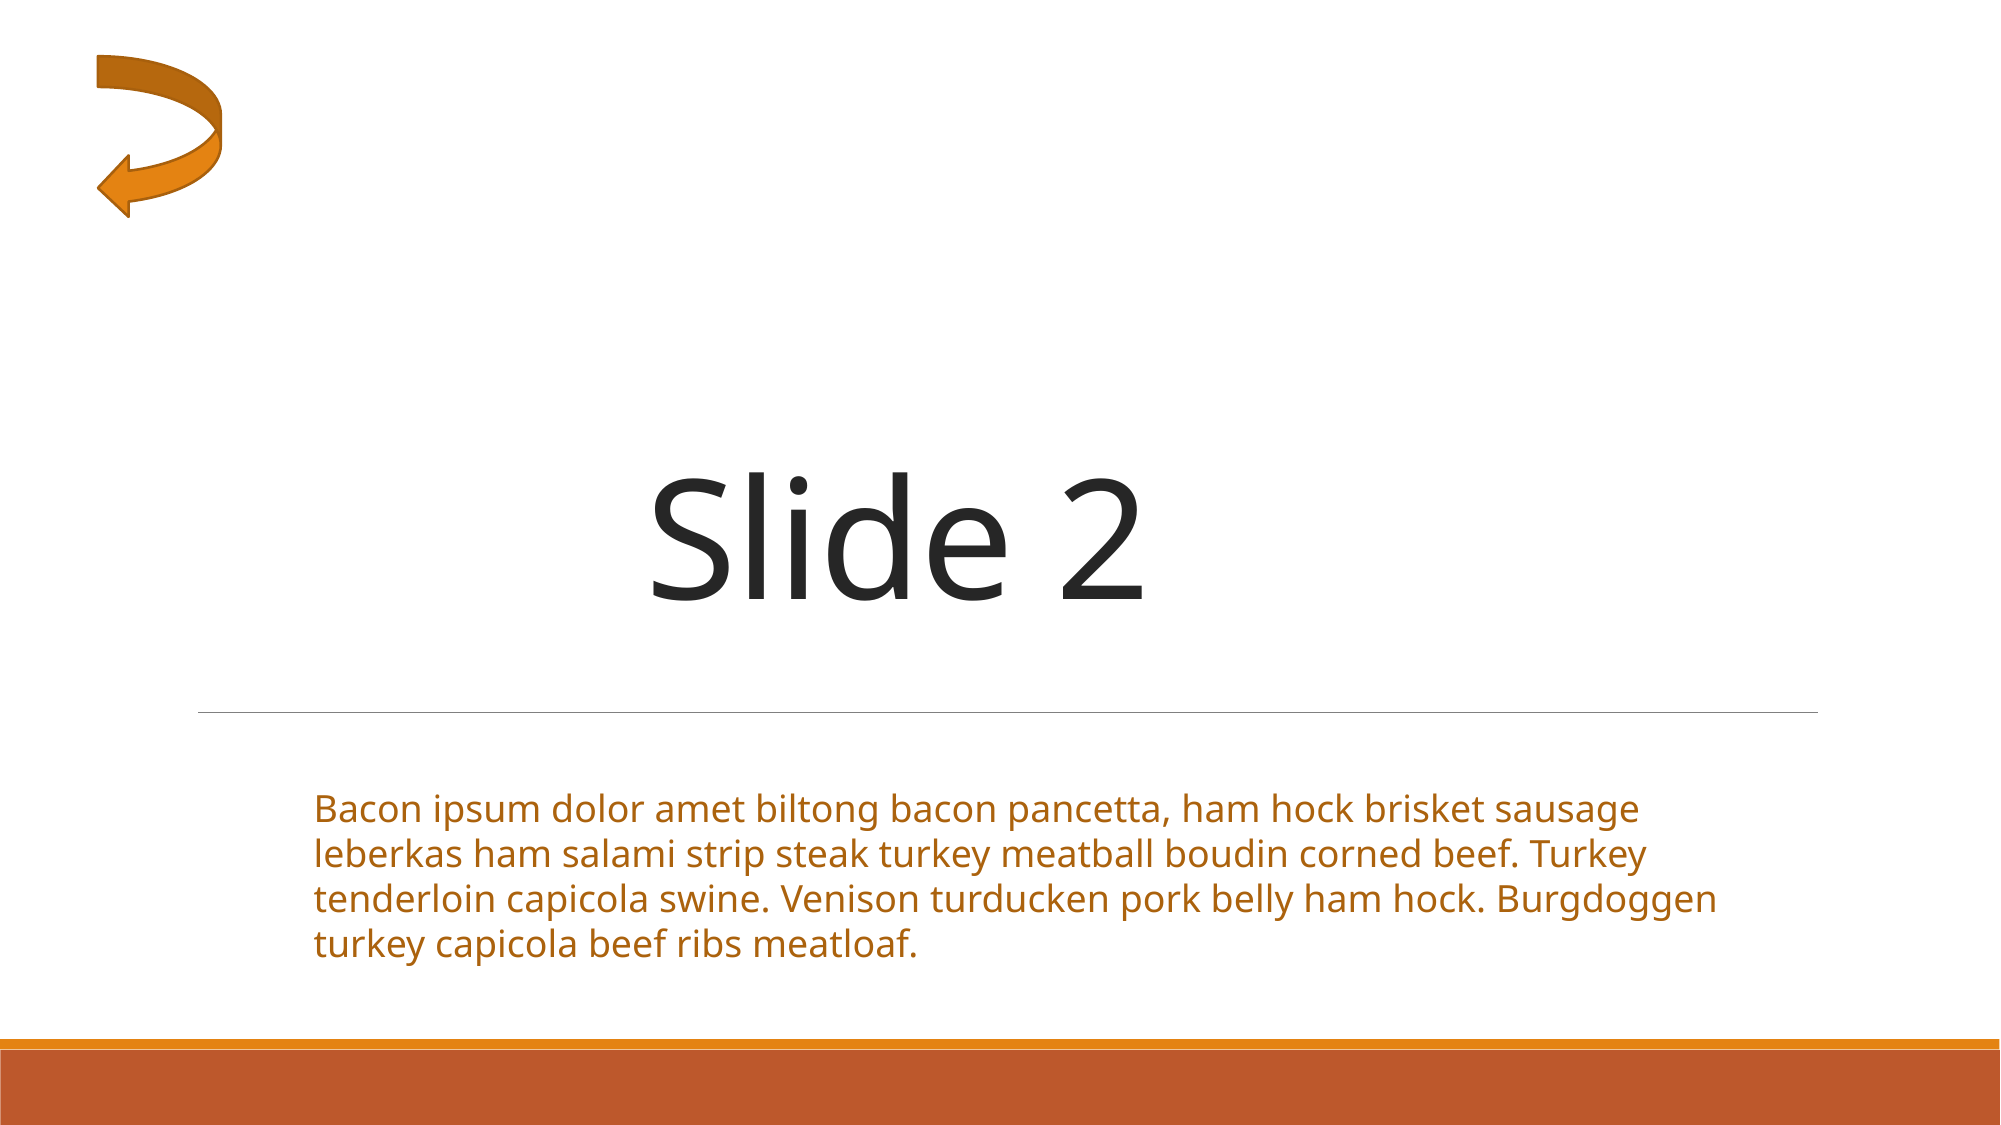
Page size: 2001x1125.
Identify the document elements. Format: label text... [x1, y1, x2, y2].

text_box [96, 54, 223, 219]
title Slide 2 [180, 56, 1830, 642]
text_box Bacon ipsum dolor amet biltong bacon pancetta, ham hock brisket sausage leberkas ham salami strip steak turkey meatball boudin corned beef. Turkey tenderloin capicola swine. Venison turducken pork belly ham hock. Burgdoggen turkey capicola beef ribs meatloaf. [298, 777, 1793, 973]
